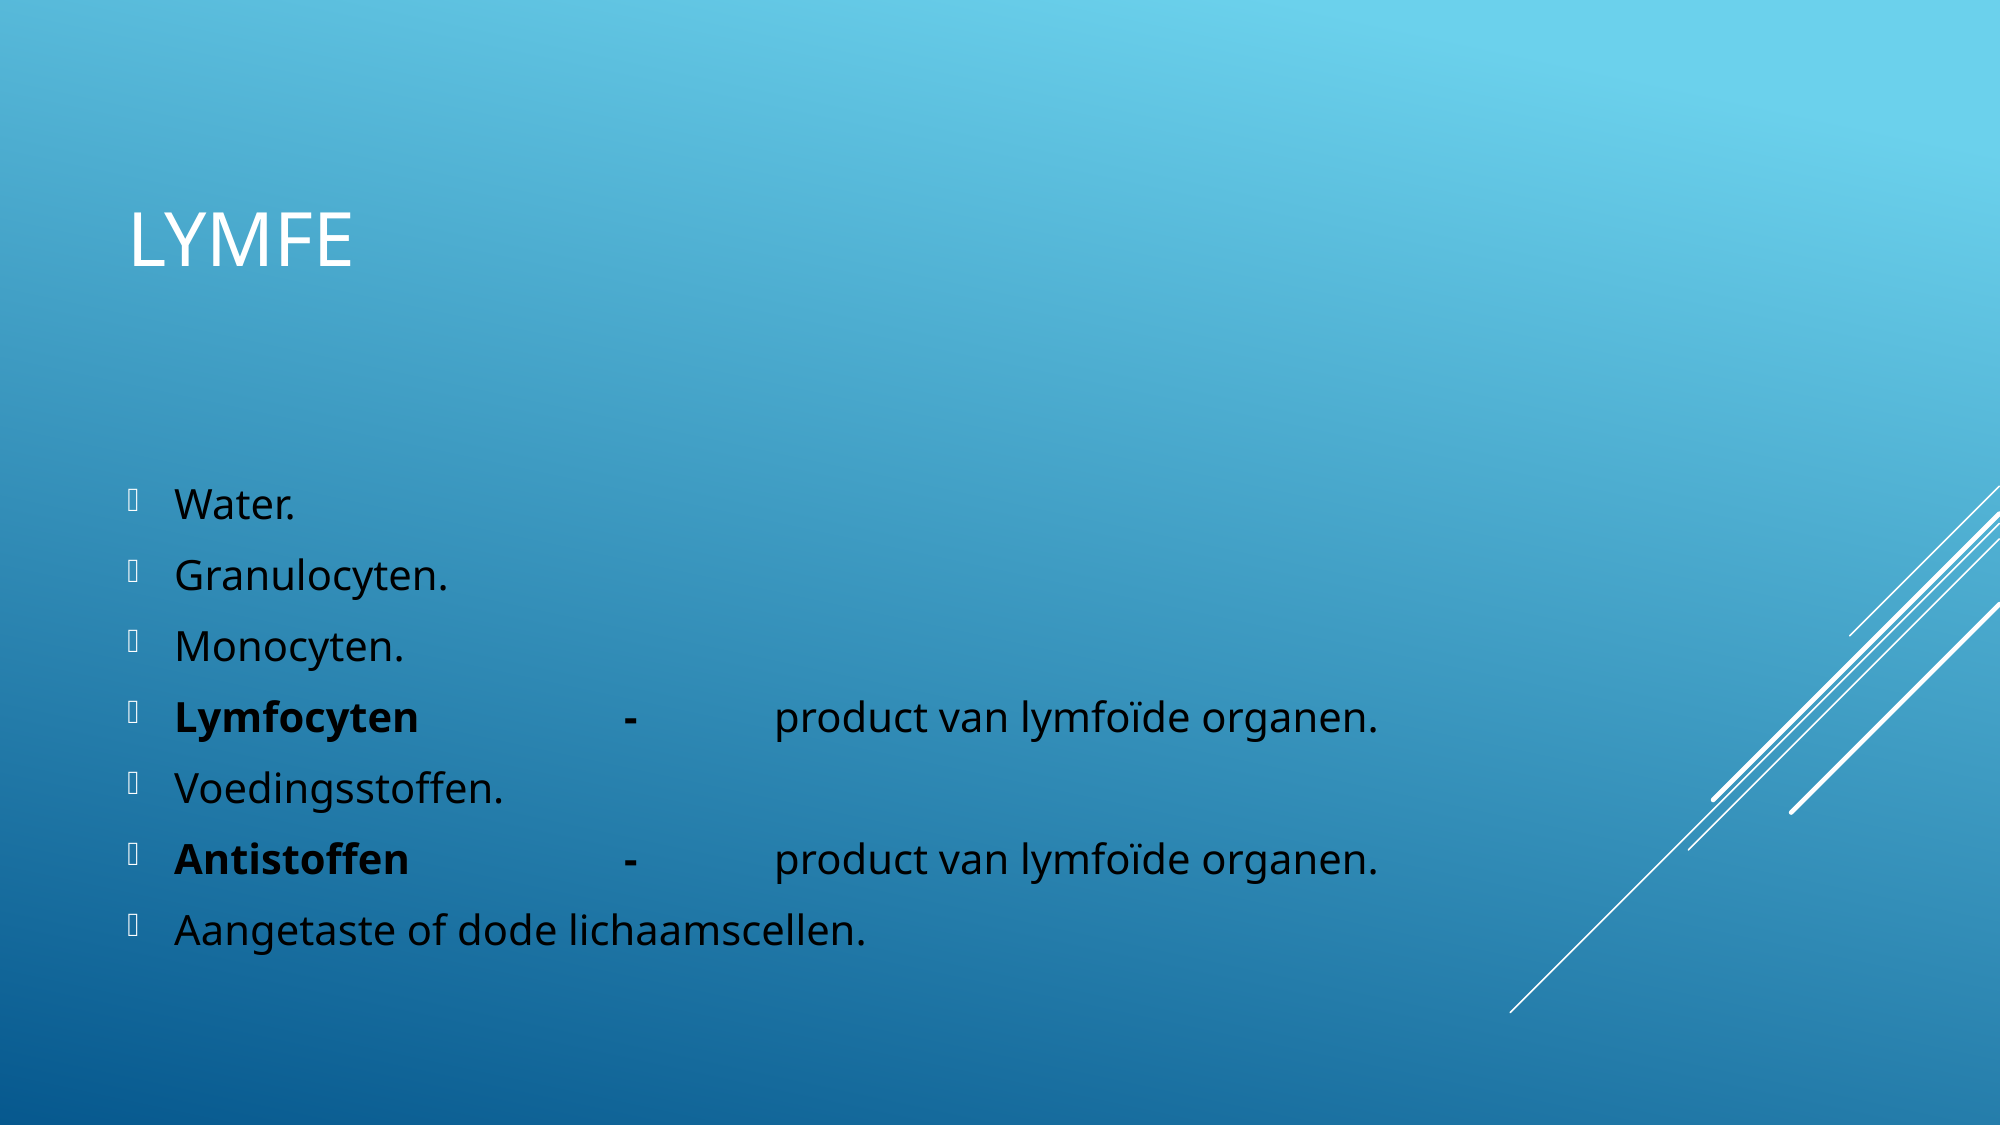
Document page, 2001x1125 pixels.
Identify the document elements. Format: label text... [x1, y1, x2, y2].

list Water. Granulocyten. Monocyten. Lymfocyten - product van lymfoïde organen. Voedingsstoffen. Antistoffen - product van lymfoïde organen. Aangetaste of dode lichaamscellen. [112, 419, 1513, 1013]
title lymfe [112, 112, 1513, 360]
